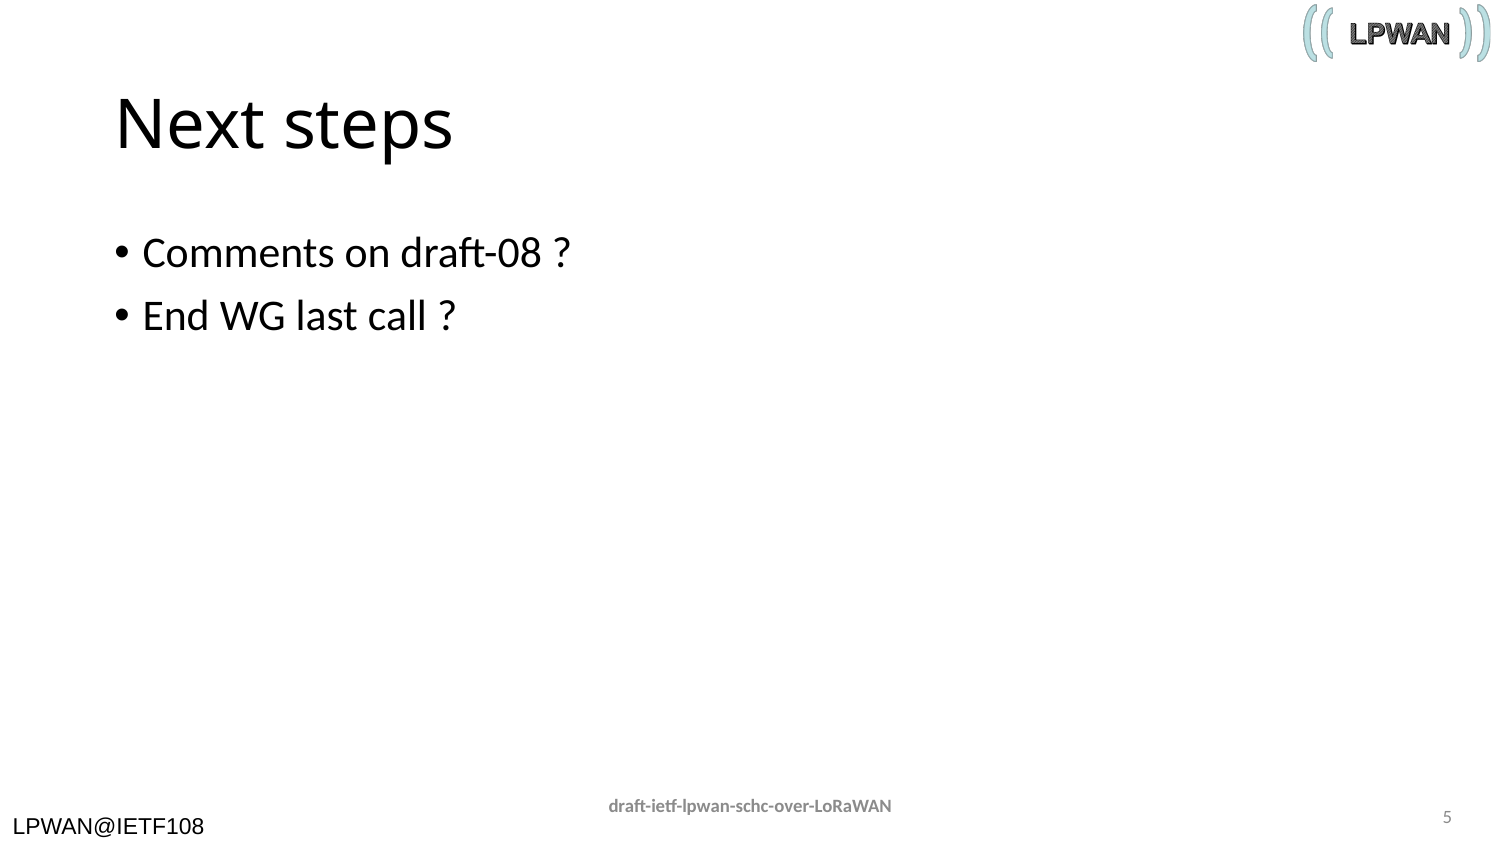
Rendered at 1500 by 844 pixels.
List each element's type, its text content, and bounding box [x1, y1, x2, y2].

footer draft-ietf-lpwan-schc-over-LoRaWAN [496, 782, 1004, 827]
picture [1303, 4, 1491, 62]
title Next steps [103, 44, 1397, 208]
text_box 5 [1125, 793, 1464, 839]
list Comments on draft-08 ? End WG last call ? [103, 224, 1397, 760]
